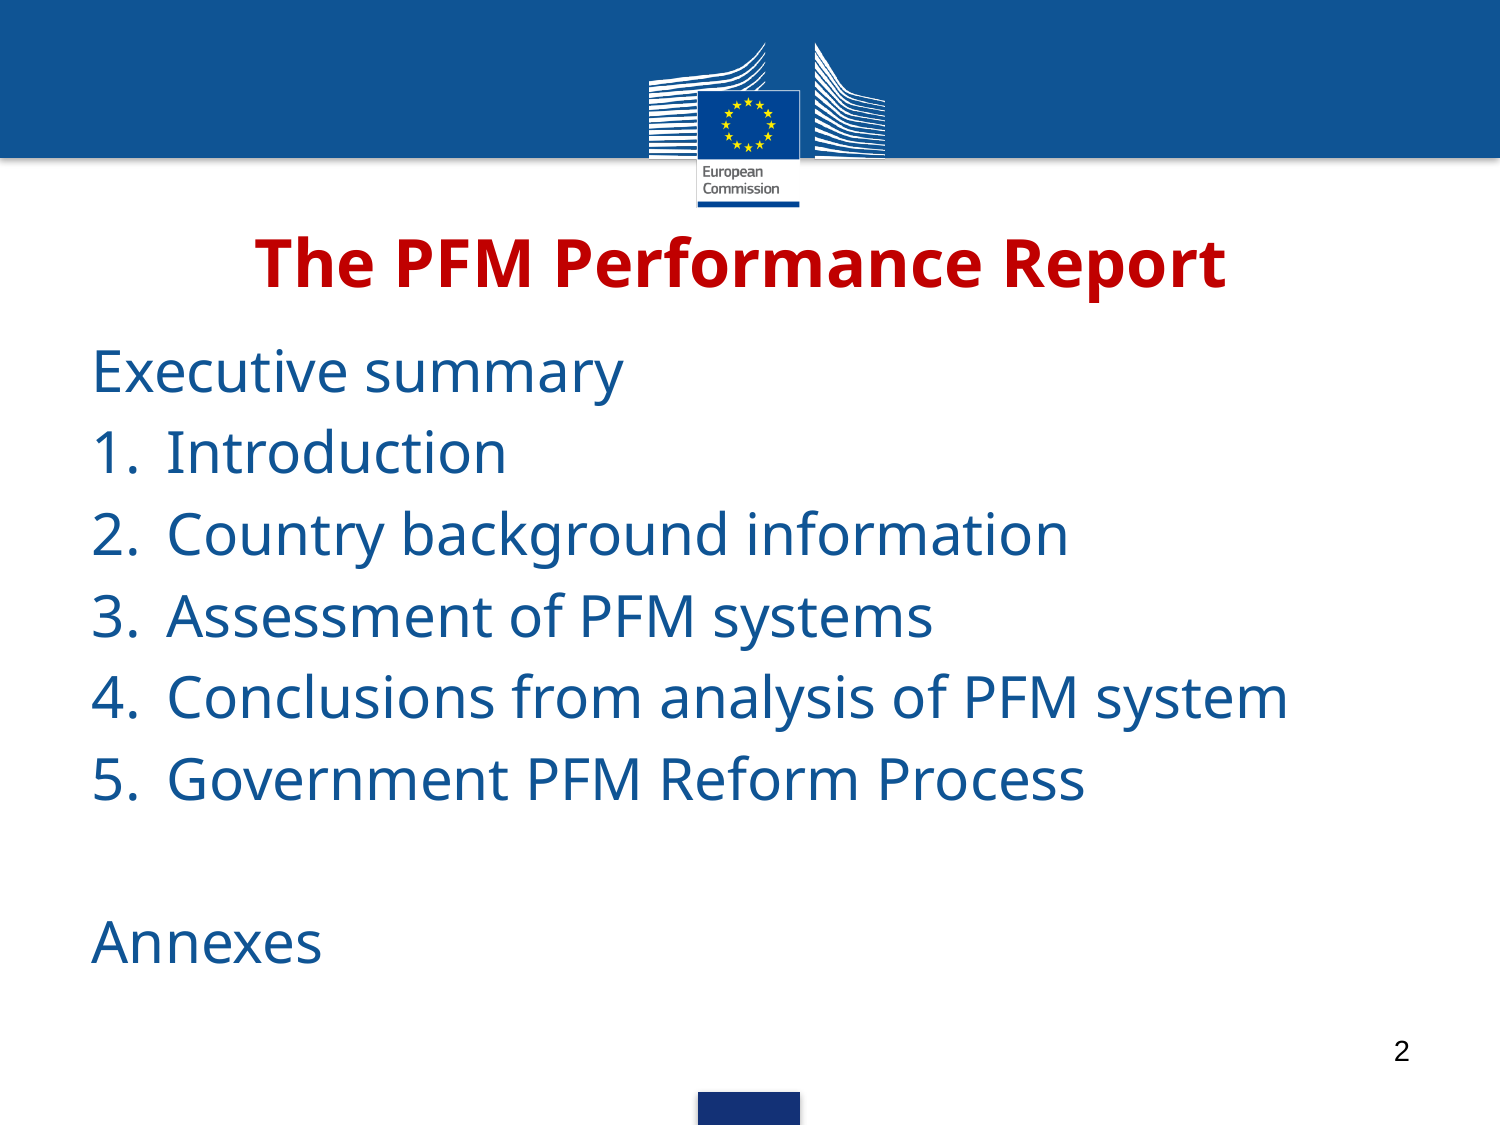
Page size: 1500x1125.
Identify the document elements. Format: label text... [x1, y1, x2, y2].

list Executive summary Introduction Country background information Assessment of PFM systems Conclusions from analysis of PFM system Government PFM Reform Process Annexes [76, 326, 1400, 1071]
slide_number 2 [1074, 1024, 1426, 1103]
picture [649, 42, 885, 196]
title The PFM Performance Report [0, 196, 1500, 327]
